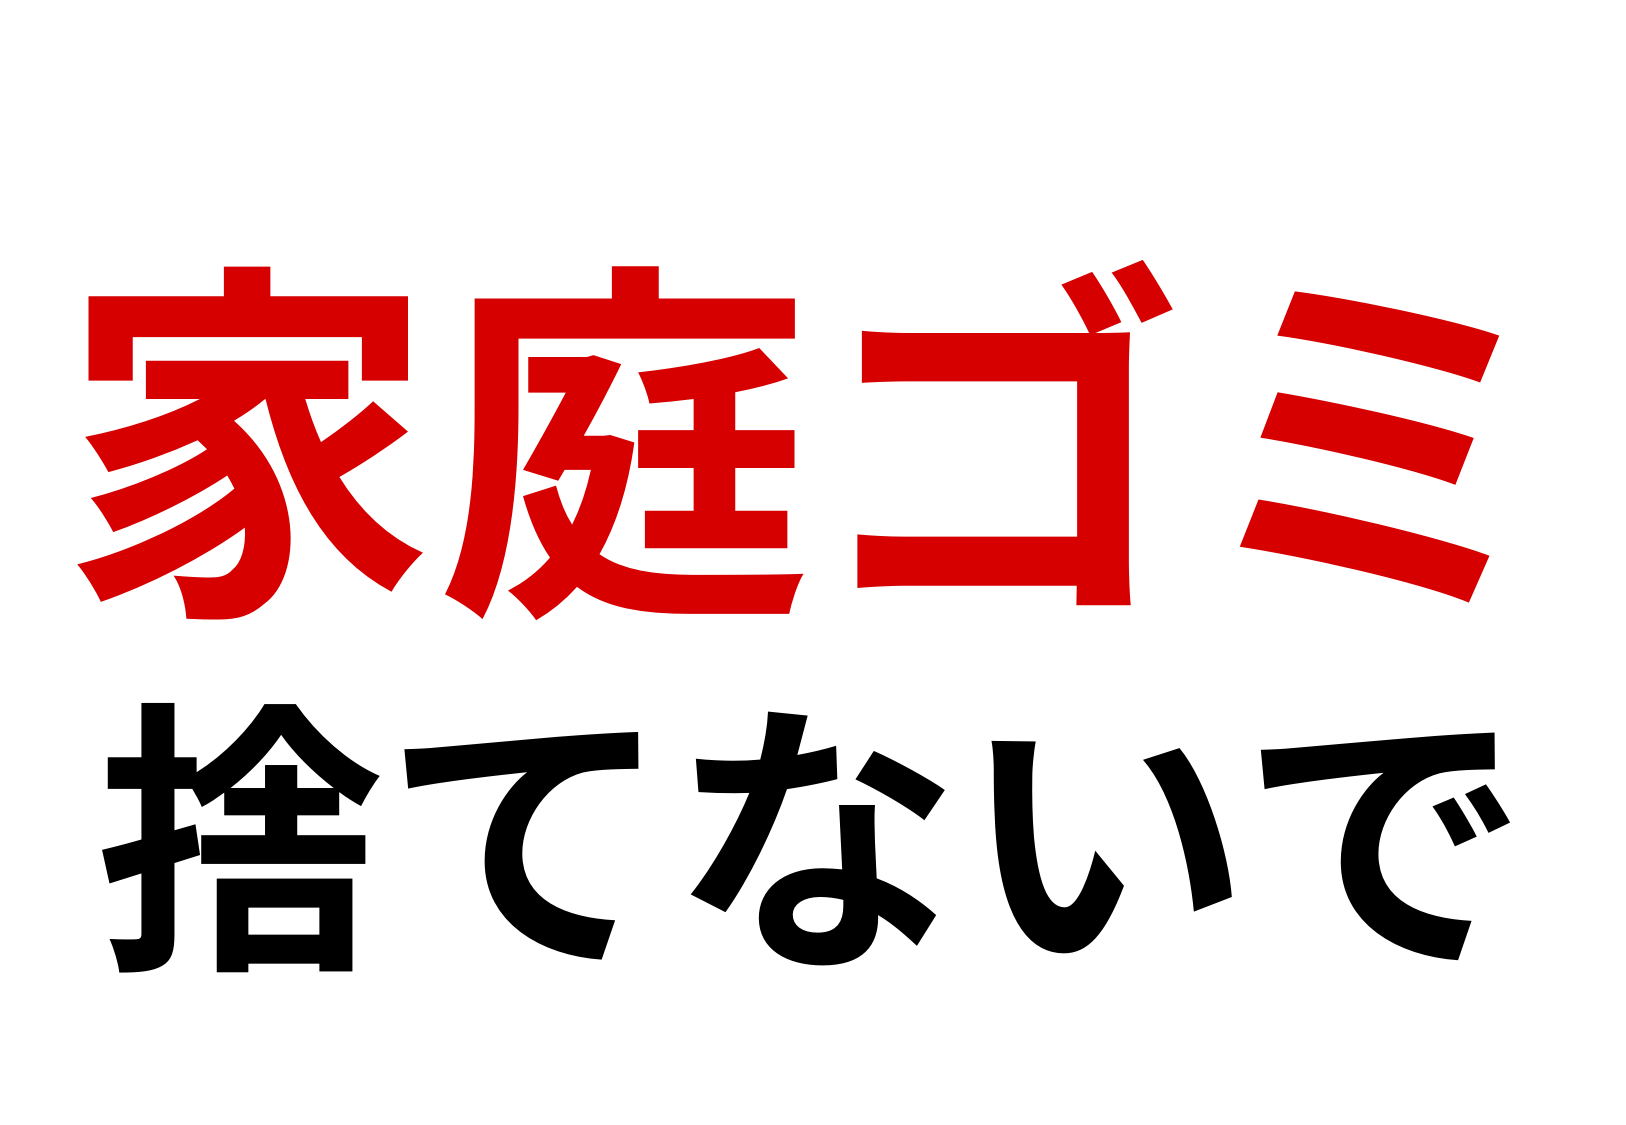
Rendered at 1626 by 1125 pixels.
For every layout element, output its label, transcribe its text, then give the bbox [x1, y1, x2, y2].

text_box 家庭ゴミ 捨てないで [0, 203, 1625, 1013]
